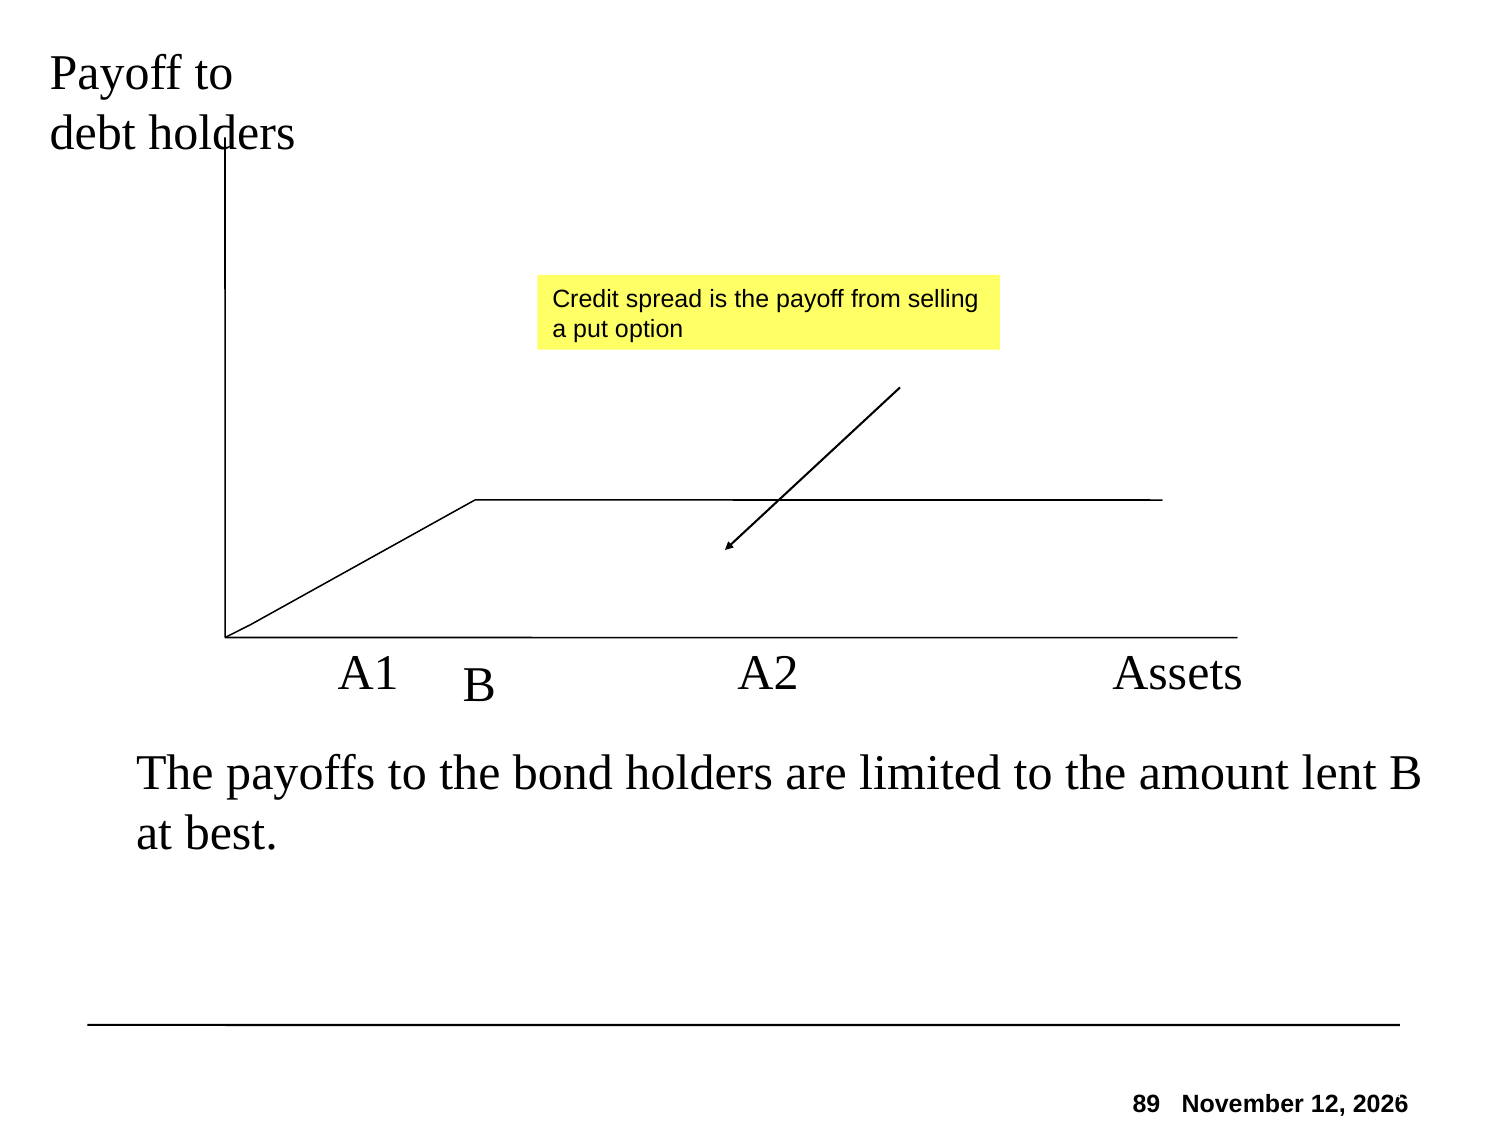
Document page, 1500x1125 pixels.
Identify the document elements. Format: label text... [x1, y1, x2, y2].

text_box B [447, 644, 511, 719]
text_box Payoff to debt holders [34, 31, 311, 167]
text_box A2 [722, 631, 814, 707]
text_box Credit spread is the payoff from selling a put option [537, 274, 1000, 350]
text_box [724, 387, 901, 550]
text_box A1 [322, 631, 414, 707]
text_box Assets [1097, 631, 1258, 707]
text_box The payoffs to the bond holders are limited to the amount lent B at best. [121, 731, 1438, 867]
